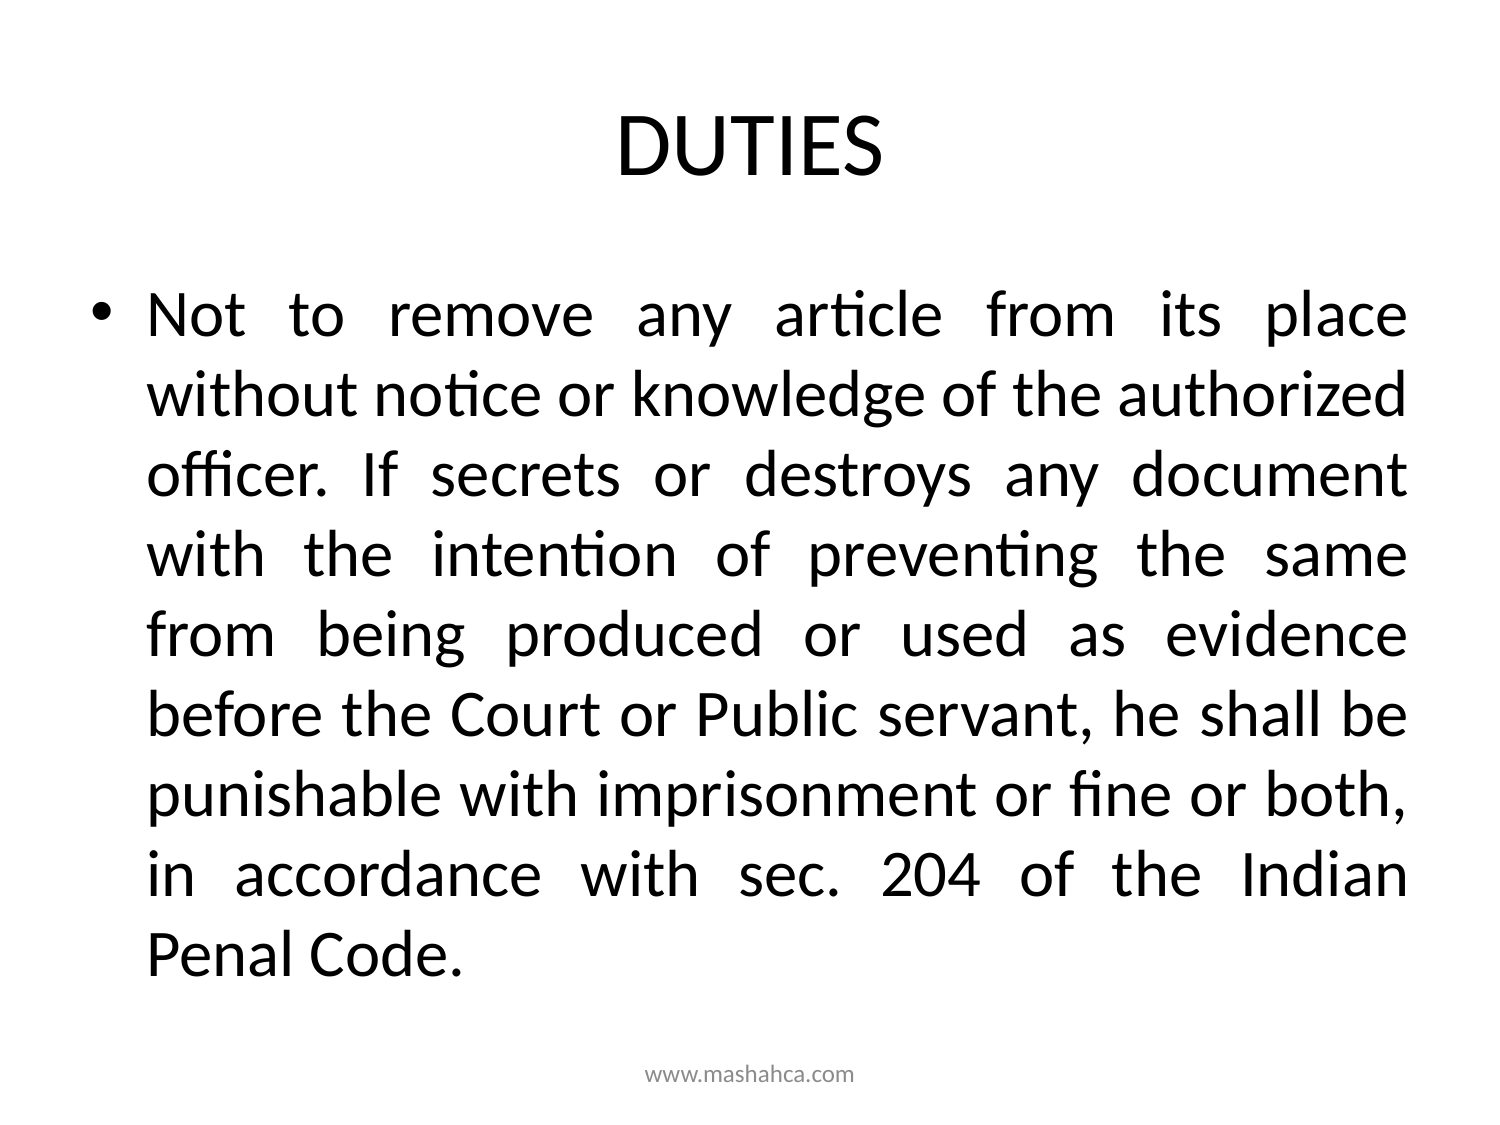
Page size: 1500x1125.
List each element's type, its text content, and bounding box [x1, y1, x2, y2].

footer www.mashahca.com [512, 1042, 988, 1103]
title DUTIES [75, 45, 1425, 233]
list Not to remove any article from its place without notice or knowledge of the authorized officer. If secrets or destroys any document with the intention of preventing the same from being produced or used as evidence before the Court or Public servant, he shall be punishable with imprisonment or fine or both, in accordance with sec. 204 of the Indian Penal Code. [75, 262, 1425, 1005]
